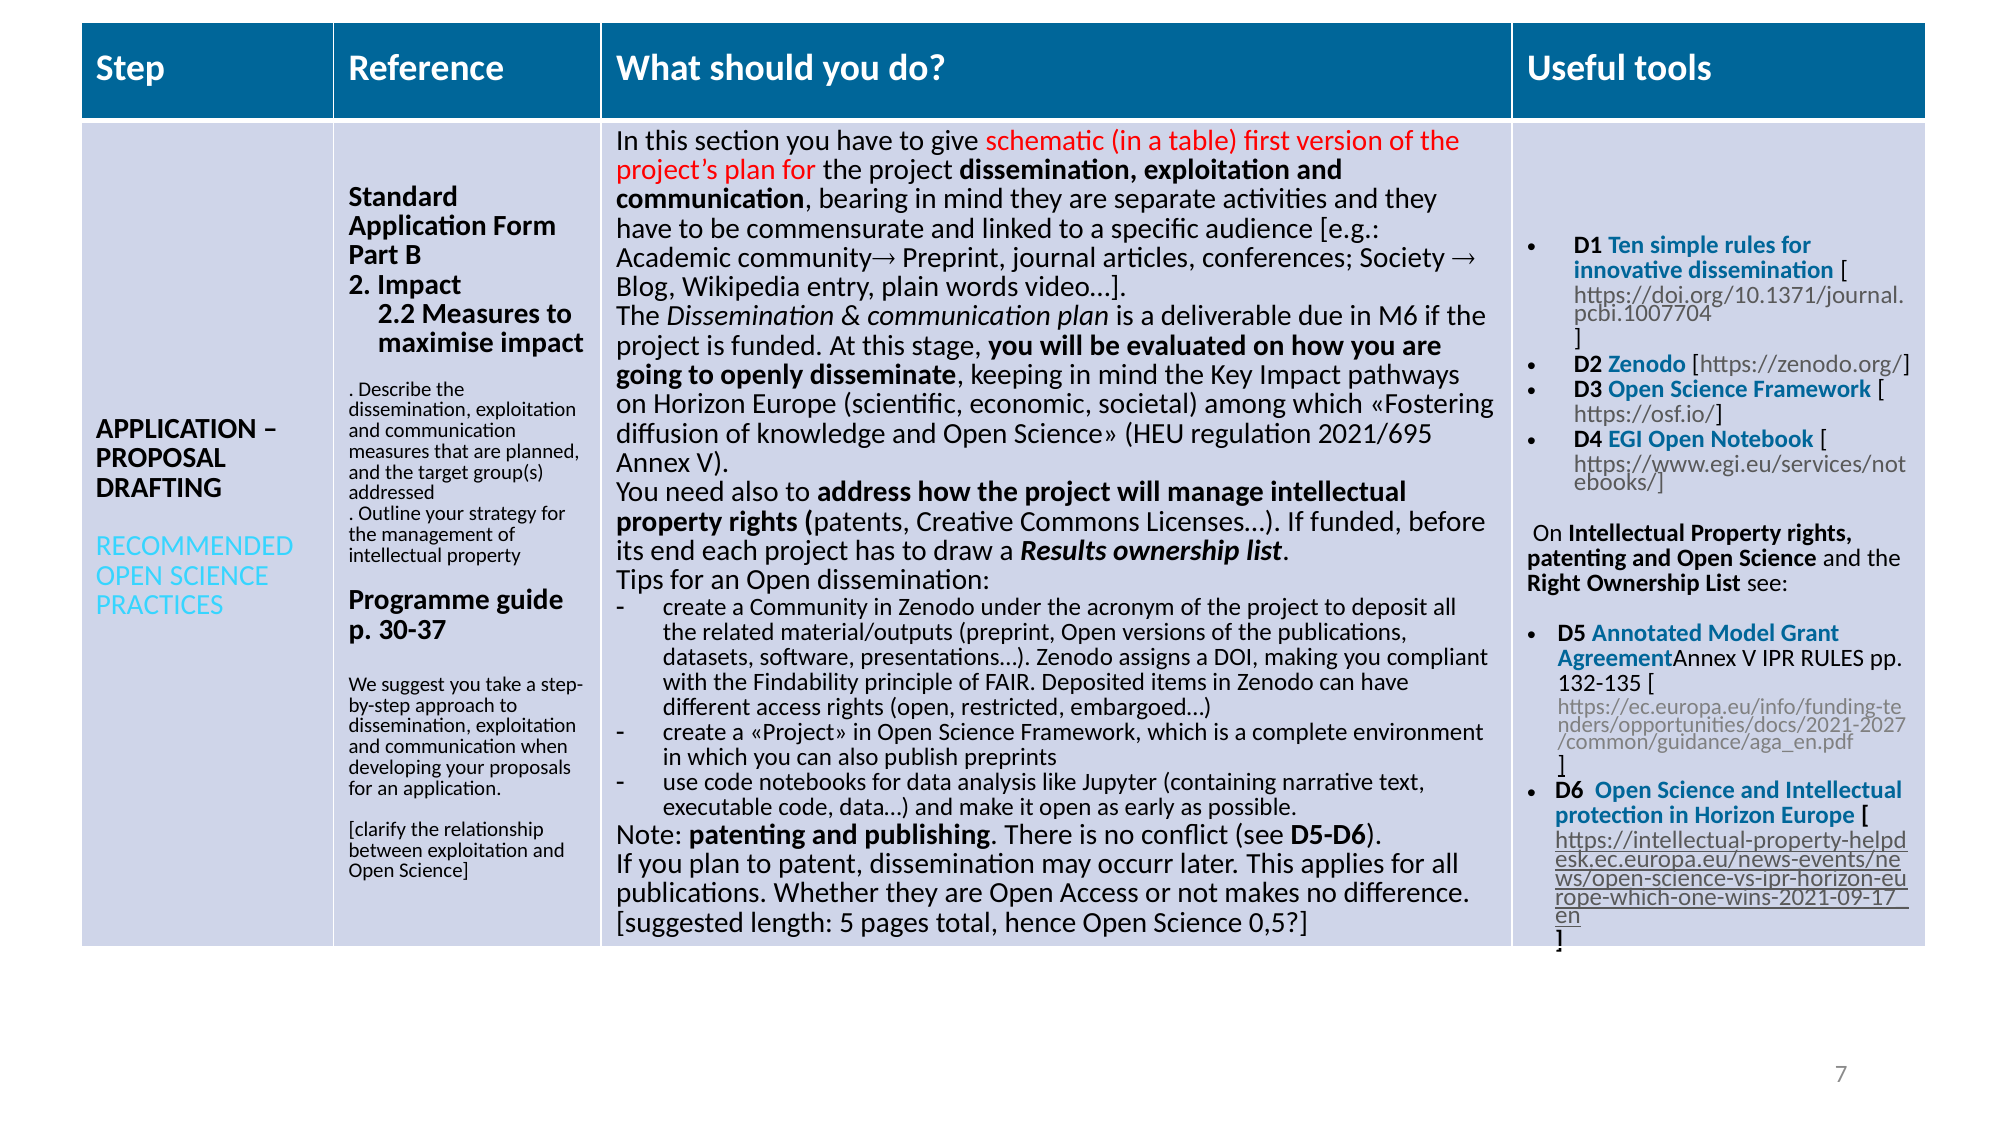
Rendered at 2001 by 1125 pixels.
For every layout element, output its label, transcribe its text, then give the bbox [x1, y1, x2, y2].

table_header What should you do? [602, 23, 1511, 118]
table_cell In this section you have to give schematic (in a table) first version of the project’s plan for the project dissemination, exploitation and communication, bearing in mind they are separate activities and they have to be commensurate and linked to a specific audience [e.g.: Academic community Preprint, journal articles, conferences; Society  Blog, Wikipedia entry, plain words video…]. The Dissemination & communication plan is a deliverable due in M6 if the project is funded. At this stage, you will be evaluated on how you are going to openly disseminate, keeping in mind the Key Impact pathways on Horizon Europe (scientific, economic, societal) among which «Fostering diffusion of knowledge and Open Science» (HEU regulation 2021/695 Annex V). You need also to address how the project will manage intellectual property rights (patents, Creative Commons Licenses…). If funded, before its end each project has to draw a Results ownership list. Tips for an Open dissemination: create a Community in Zenodo under the acronym of the project to deposit all the related material/outputs (preprint, Open versions of the publications, datasets, software, presentations…). Zenodo assigns a DOI, making you compliant with the Findability principle of FAIR. Deposited items in Zenodo can have different access rights (open, restricted, embargoed…) create a «Project» in Open Science Framework, which is a complete environment in which you can also publish preprints use code notebooks for data analysis like Jupyter (containing narrative text, executable code, data…) and make it open as early as possible. Note: patenting and publishing. There is no conflict (see D5-D6). If you plan to patent, dissemination may occurr later. This applies for all publications. Whether they are Open Access or not makes no difference. [suggested length: 5 pages total, hence Open Science 0,5?] [602, 123, 1511, 946]
table_header Useful tools [1513, 23, 1925, 118]
slide_number 7 [1412, 1042, 1863, 1103]
table_cell D1 Ten simple rules for innovative dissemination [https://doi.org/10.1371/journal.pcbi.1007704] D2 Zenodo [https://zenodo.org/] D3 Open Science Framework [https://osf.io/] D4 EGI Open Notebook [https://www.egi.eu/services/notebooks/] On Intellectual Property rights, patenting and Open Science and the Right Ownership List see: D5 Annotated Model Grant AgreementAnnex V IPR RULES pp. 132-135 [https://ec.europa.eu/info/funding-tenders/opportunities/docs/2021-2027/common/guidance/aga_en.pdf] D6 Open Science and Intellectual protection in Horizon Europe [https://intellectual-property-helpdesk.ec.europa.eu/news-events/news/open-science-vs-ipr-horizon-europe-which-one-wins-2021-09-17_en] [1513, 123, 1925, 946]
table_cell Standard Application Form Part B 2. Impact 2.2 Measures to maximise impact . Describe the dissemination, exploitation and communication measures that are planned, and the target group(s) addressed . Outline your strategy for the management of intellectual property Programme guide p. 30-37 We suggest you take a step-by-step approach to dissemination, exploitation and communication when developing your proposals for an application. [clarify the relationship between exploitation and Open Science] [334, 123, 600, 946]
table_header Reference [334, 23, 600, 118]
table_cell APPLICATION – PROPOSAL DRAFTING RECOMMENDED OPEN SCIENCE PRACTICES [82, 123, 333, 946]
table_header Step [82, 23, 333, 118]
